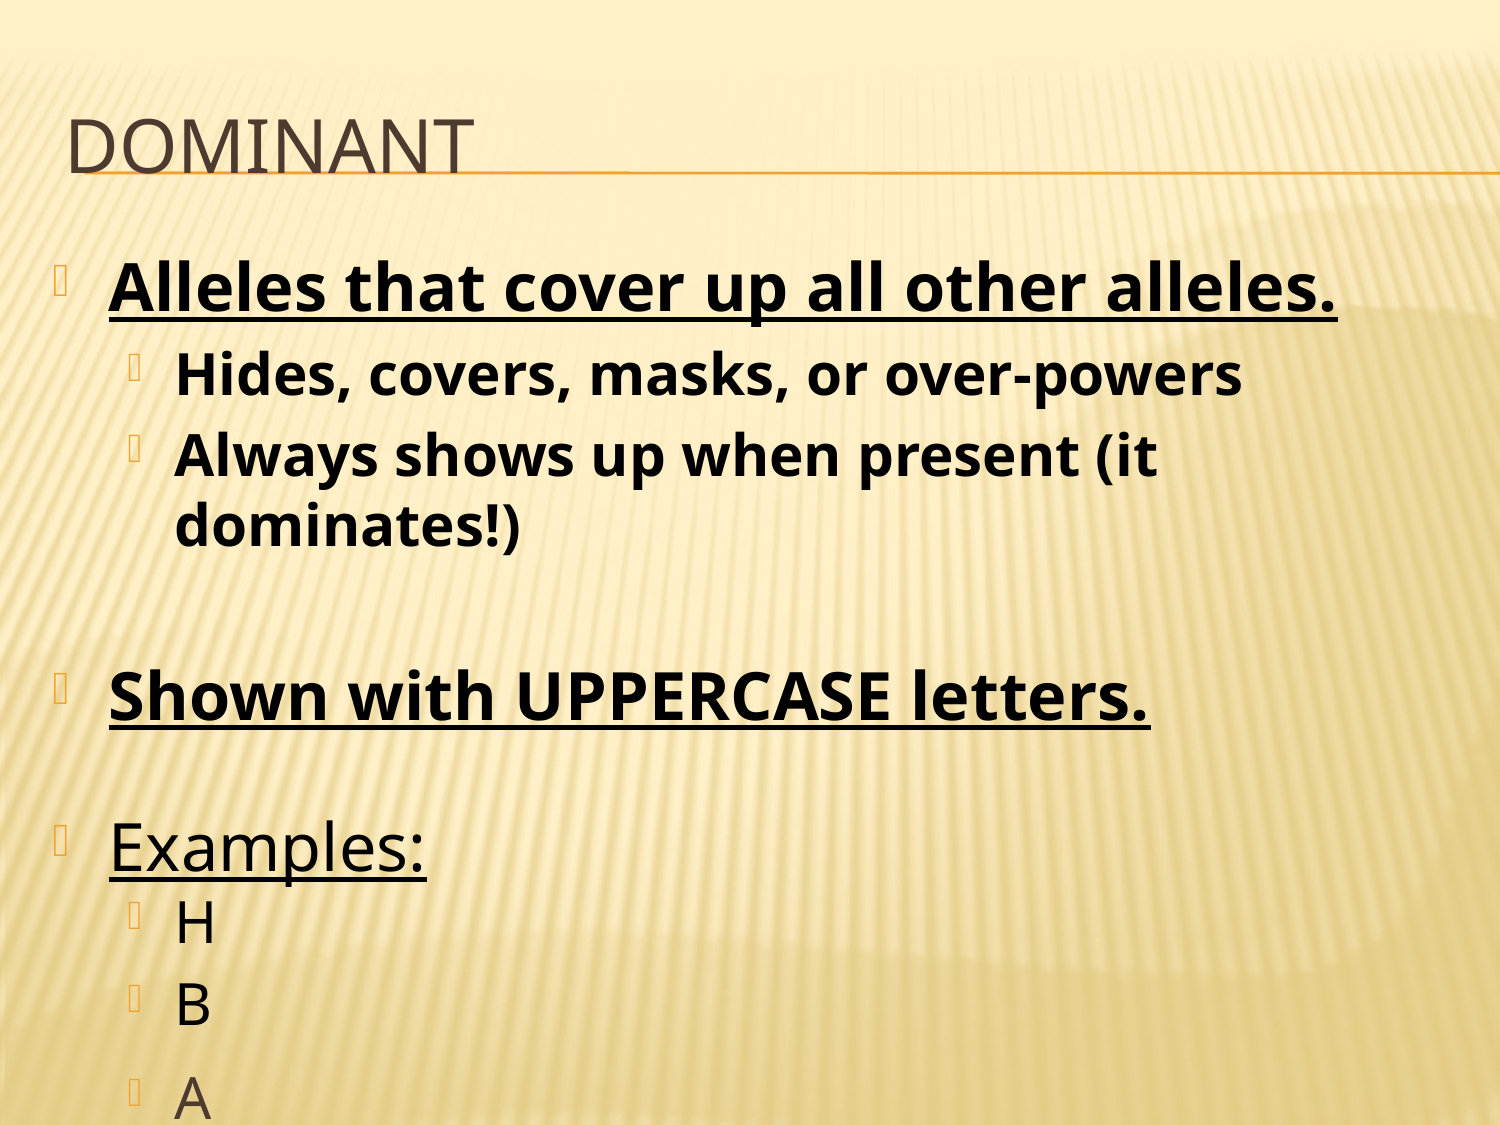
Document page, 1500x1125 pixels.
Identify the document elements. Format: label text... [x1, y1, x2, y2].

list Alleles that cover up all other alleles. Hides, covers, masks, or over-powers Always shows up when present (it dominates!) Shown with UPPERCASE letters. Examples: H B A [37, 237, 1463, 980]
title Dominant [50, 75, 1475, 213]
